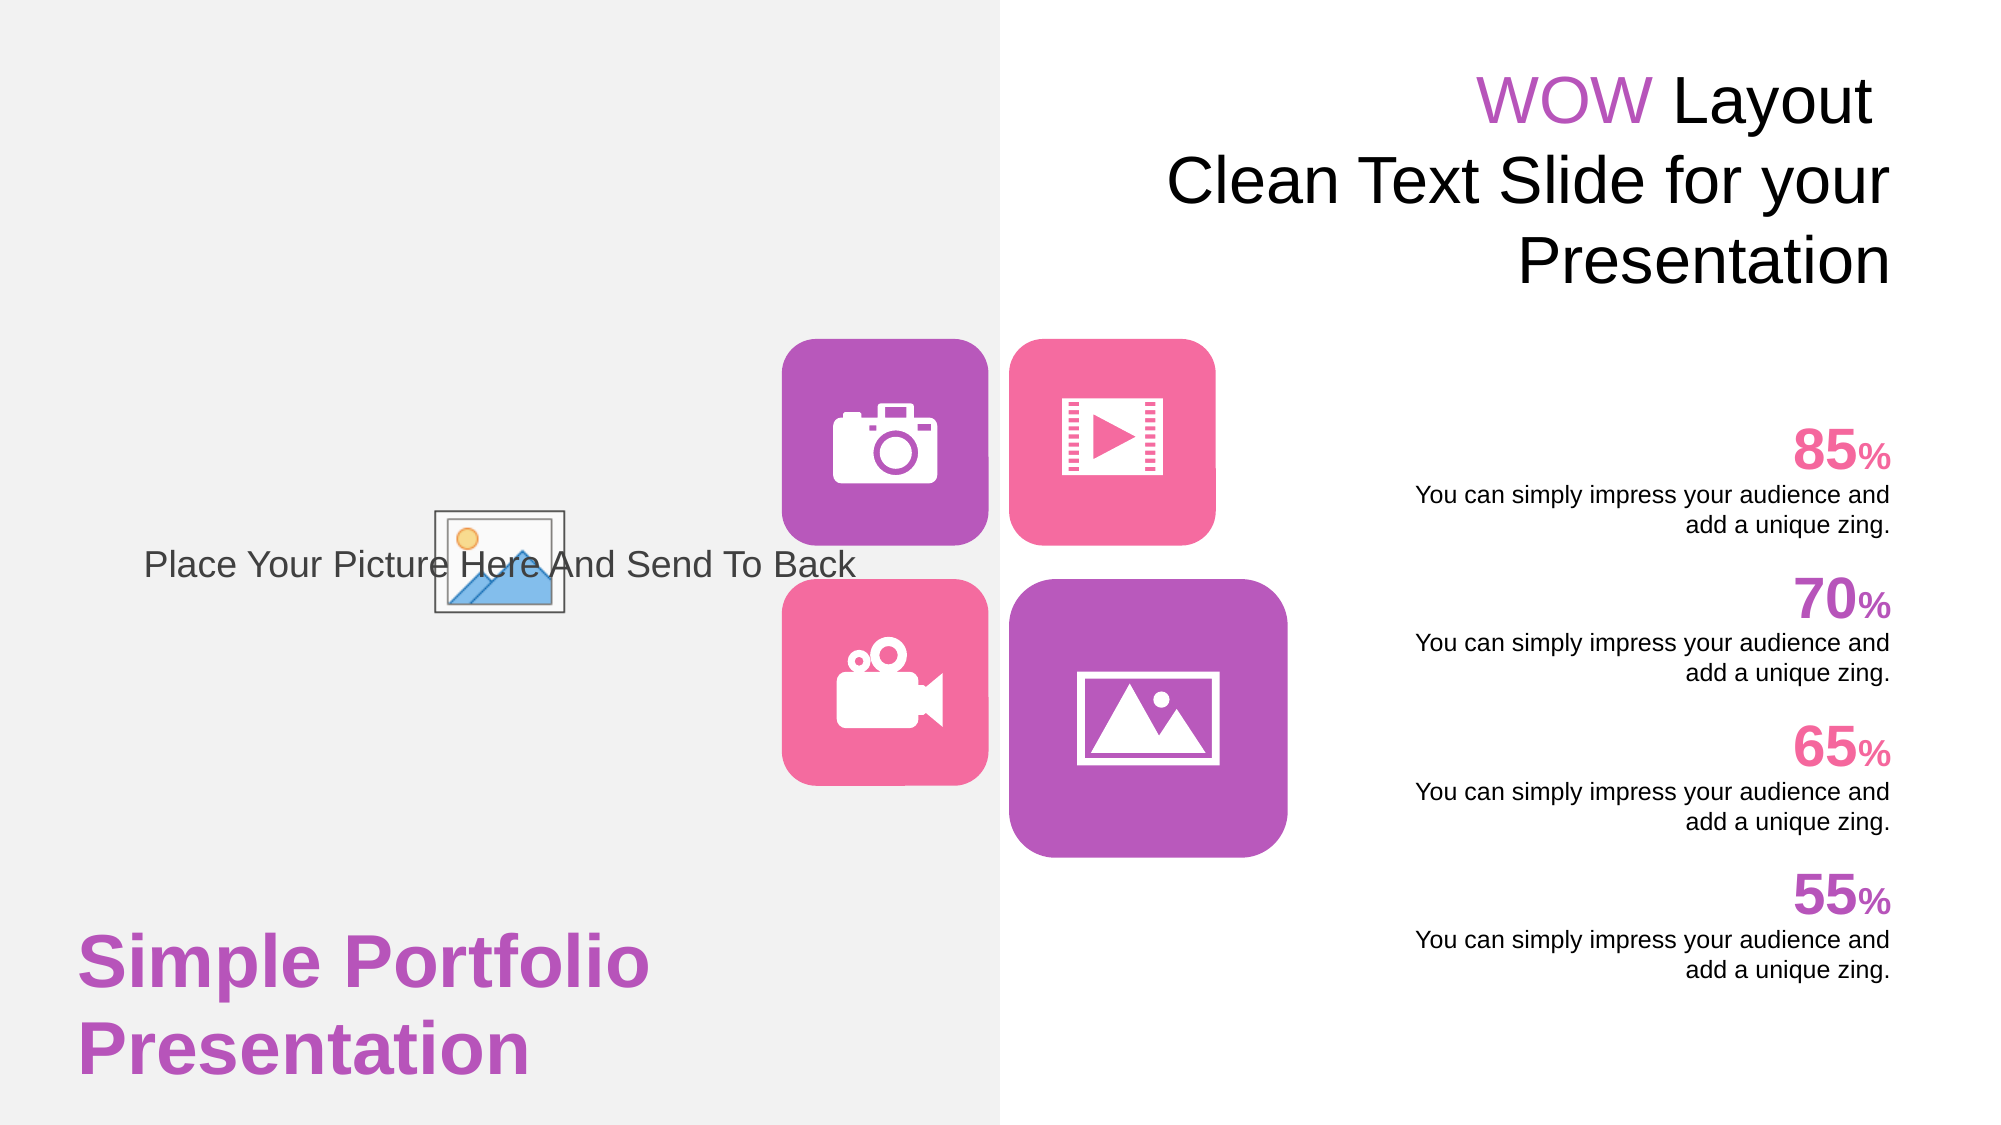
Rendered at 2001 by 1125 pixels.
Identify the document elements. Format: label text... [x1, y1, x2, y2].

text_box WOW Layout Clean Text Slide for your Presentation [1107, 49, 1906, 304]
text_box [1008, 578, 1289, 859]
text_box 85% [1761, 403, 1906, 471]
text_box You can simply impress your audience and add a unique zing. [1370, 767, 1906, 845]
text_box [1061, 397, 1164, 476]
text_box You can simply impress your audience and add a unique zing. [1370, 471, 1906, 548]
text_box [1008, 337, 1217, 547]
text_box You can simply impress your audience and add a unique zing. [1370, 619, 1906, 696]
picture [0, 0, 1000, 1125]
text_box 65% [1761, 700, 1906, 767]
text_box You can simply impress your audience and add a unique zing. [1370, 916, 1906, 993]
text_box 70% [1761, 552, 1906, 619]
text_box 55% [1761, 849, 1906, 916]
text_box [1076, 670, 1221, 766]
